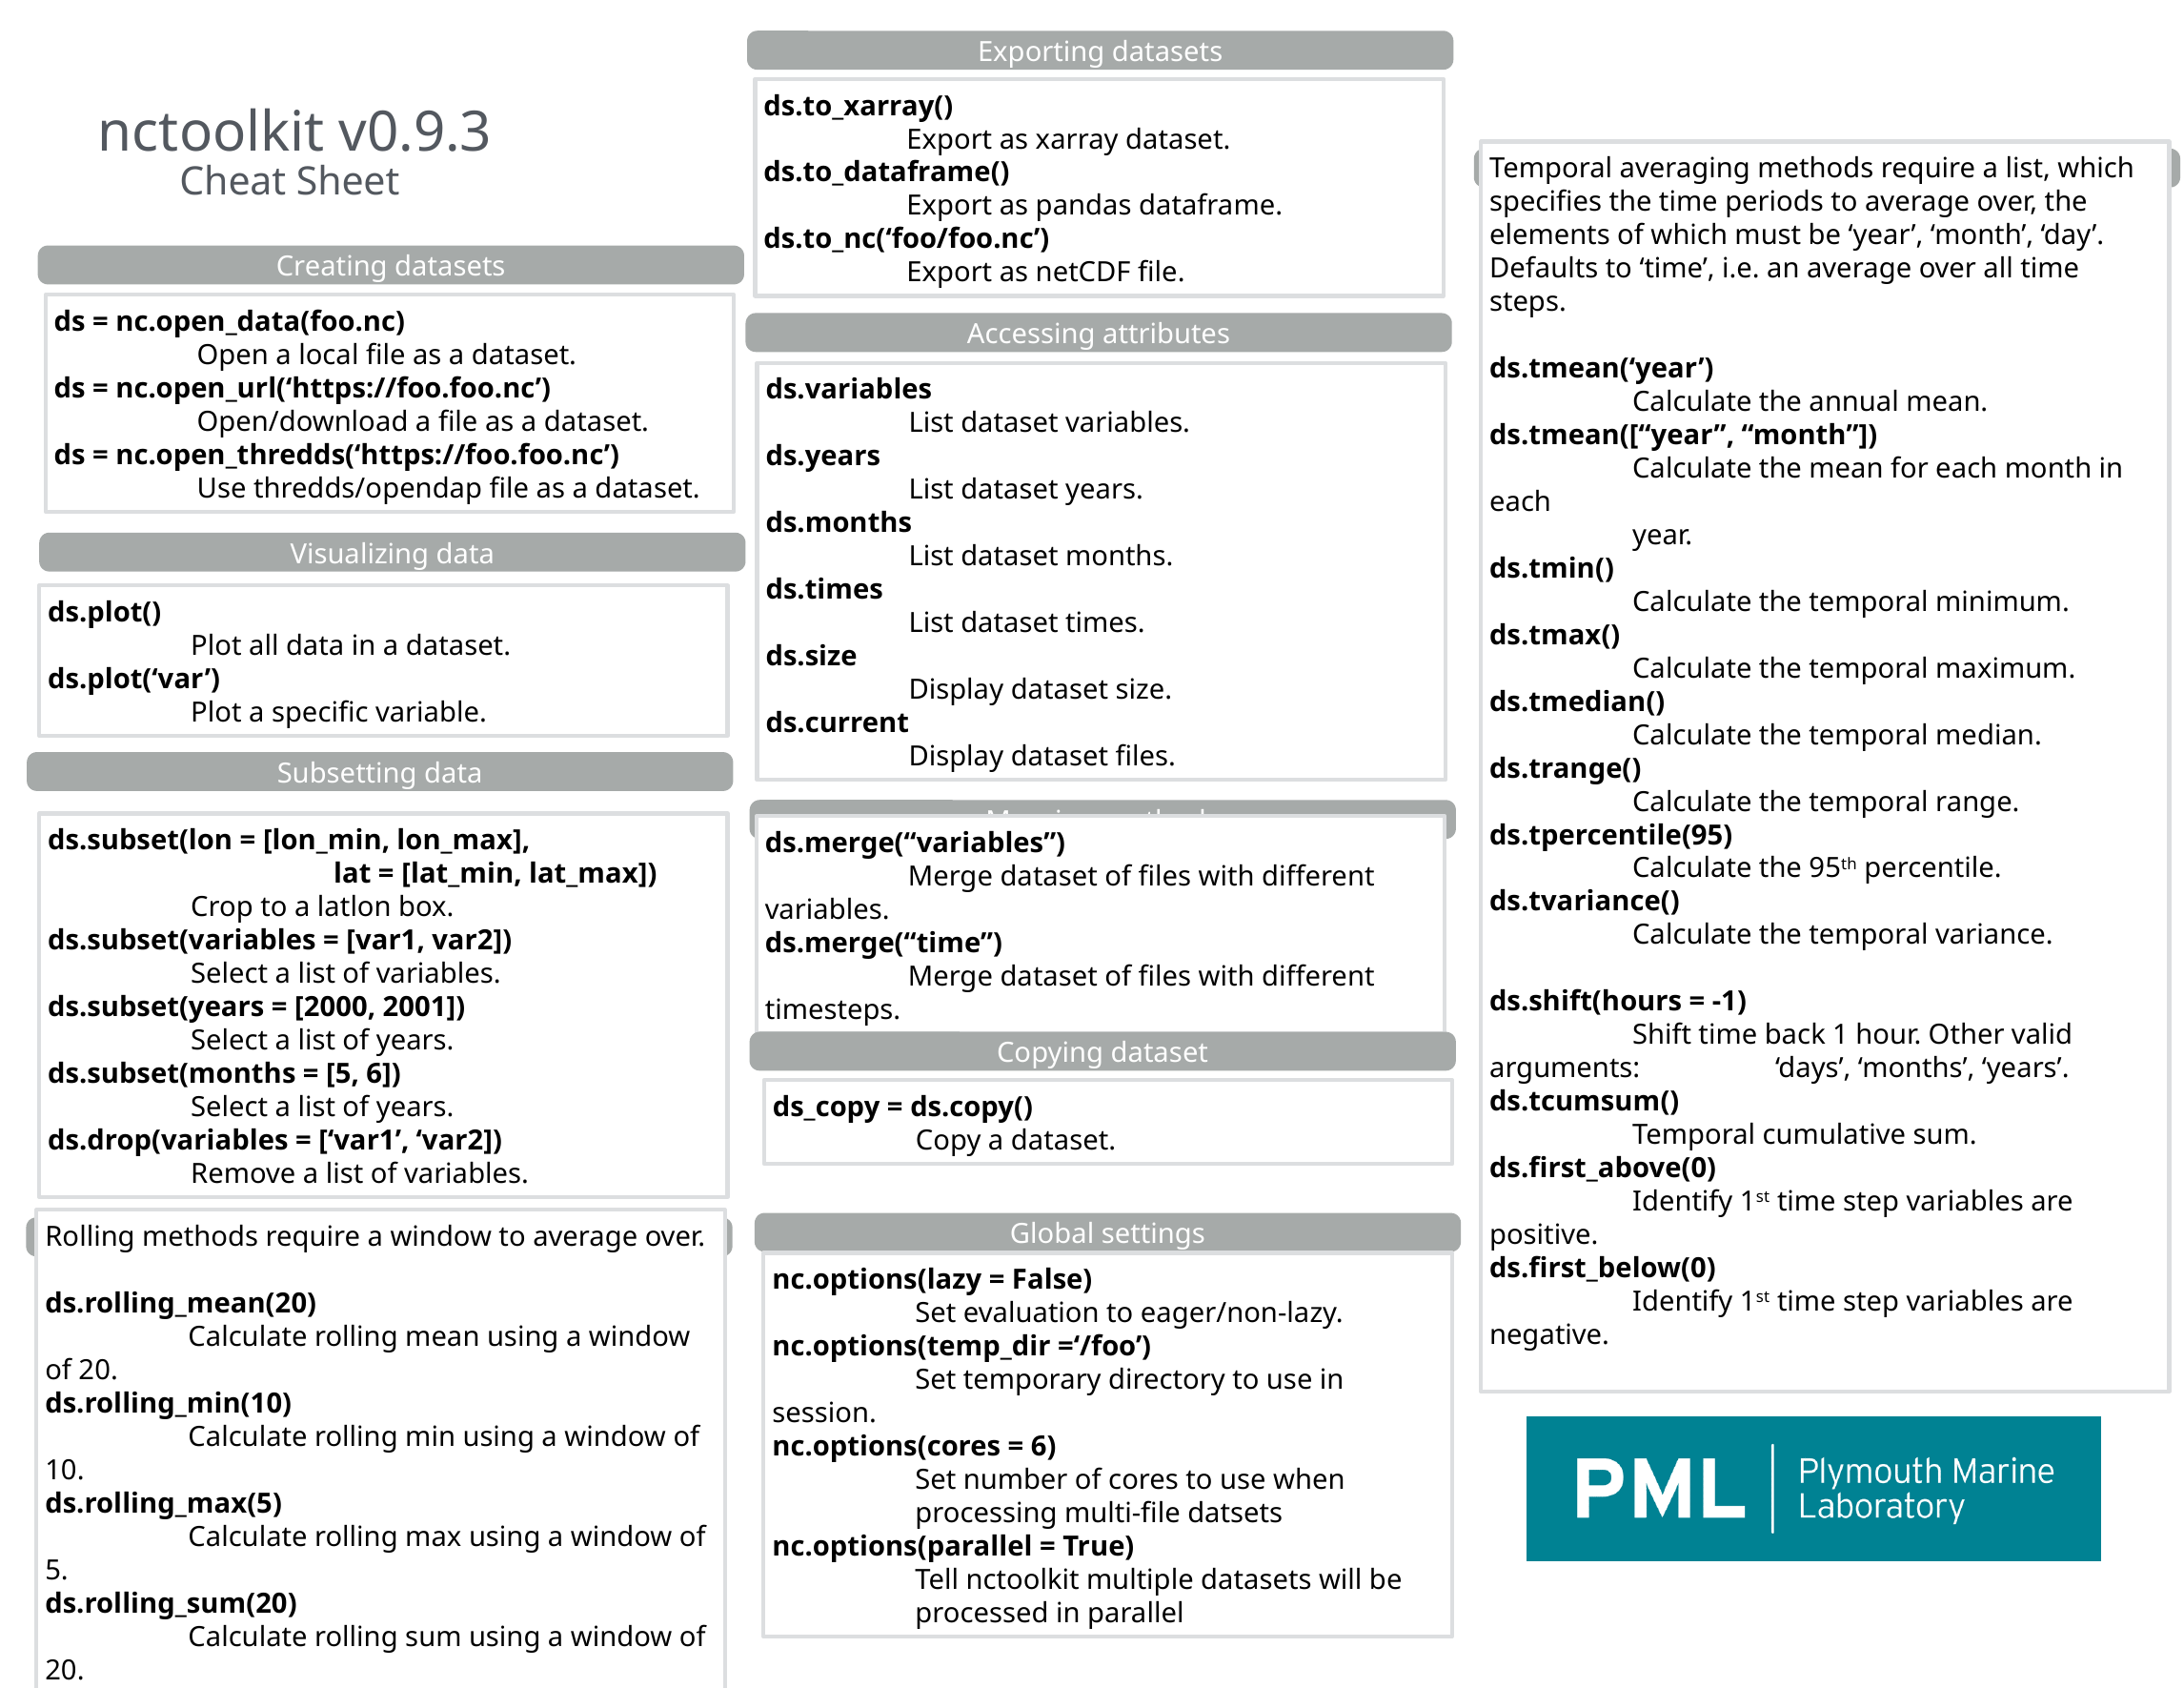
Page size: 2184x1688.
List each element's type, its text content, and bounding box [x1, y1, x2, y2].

text_box ds.merge(“variables”) Merge dataset of files with different variables. ds.merge(“time”) Merge dataset of files with different timesteps. [755, 814, 1446, 1032]
text_box Subsetting data [27, 752, 734, 791]
text_box Accessing attributes [745, 313, 1452, 353]
text_box Creating datasets [37, 245, 744, 285]
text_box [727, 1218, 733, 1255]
text_box Copying dataset [749, 1031, 1456, 1071]
text_box ds.plot() Plot all data in a dataset. ds.plot(‘var’) Plot a specific variable. [37, 583, 730, 738]
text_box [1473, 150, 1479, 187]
text_box Rolling methods require a window to average over. ds.rolling_mean(20) Calculate rolling mean using a window of 20. ds.rolling_min(10) Calculate rolling min using a window of 10. ds.rolling_max(5) Calculate rolling max using a window of 5. ds.rolling_sum(20) Calculate rolling sum using a window of 20. [34, 1208, 727, 1688]
text_box ds_copy = ds.copy() Copy a dataset. [762, 1078, 1454, 1166]
text_box ds.subset(lon = [lon_min, lon_max], lat = [lat_min, lat_max]) Crop to a latlon box. ds.subset(variables = [var1, var2]) Select a list of variables. ds.subset(years = [2000, 2001]) Select a list of years. ds.subset(months = [5, 6]) Select a list of years. ds.drop(variables = [‘var1’, ‘var2]) Remove a list of variables. [37, 811, 730, 1199]
text_box Temporal averaging methods require a list, which specifies the time periods to average over, the elements of which must be ‘year’, ‘month’, ‘day’. Defaults to ‘time’, i.e. an average over all time steps. ds.tmean(‘year’) Calculate the annual mean. ds.tmean([“year”, “month”]) Calculate the mean for each month in each year. ds.tmin() Calculate the temporal minimum. ds.tmax() Calculate the temporal maximum. ds.tmedian() Calculate the temporal median. ds.trange() Calculate the temporal range. ds.tpercentile(95) Calculate the 95th percentile. ds.tvariance() Calculate the temporal variance. ds.shift(hours = -1) Shift time back 1 hour. Other valid arguments: ‘days’, ‘months’, ‘years’. ds.tcumsum() Temporal cumulative sum. ds.first_above(0) Identify 1st time step variables are positive. ds.first_below(0) Identify 1st time step variables are negative. [1479, 139, 2172, 1393]
picture [1527, 1415, 2101, 1561]
text_box nc.options(lazy = False) Set evaluation to eager/non-lazy. nc.options(temp_dir =‘/foo’) Set temporary directory to use in session. nc.options(cores = 6) Set number of cores to use when processing multi-file datsets nc.options(parallel = True) Tell nctoolkit multiple datasets will be processed in parallel [761, 1251, 1454, 1638]
text_box Global settings [754, 1212, 1462, 1251]
text_box Temporal methods [2172, 149, 2181, 188]
text_box Visualizing data [39, 532, 746, 572]
text_box ds.to_xarray() Export as xarray dataset. ds.to_dataframe() Export as pandas dataframe. ds.to_nc(‘foo/foo.nc’) Export as netCDF file. [753, 77, 1446, 298]
text_box Rolling methods [26, 1217, 34, 1256]
title nctoolkit v0.9.3 Cheat Sheet [42, 64, 547, 246]
text_box ds = nc.open_data(foo.nc) Open a local file as a dataset. ds = nc.open_url(‘https://foo.foo.nc’) Open/download a file as a dataset. ds = nc.open_thredds(‘https://foo.foo.nc’) Use thredds/opendap file as a dataset. [44, 293, 736, 514]
text_box Merging methods [749, 800, 1456, 840]
text_box Exporting datasets [747, 31, 1454, 71]
text_box ds.variables List dataset variables. ds.years List dataset years. ds.months List dataset months. ds.times List dataset times. ds.size Display dataset size. ds.current Display dataset files. [755, 361, 1447, 782]
